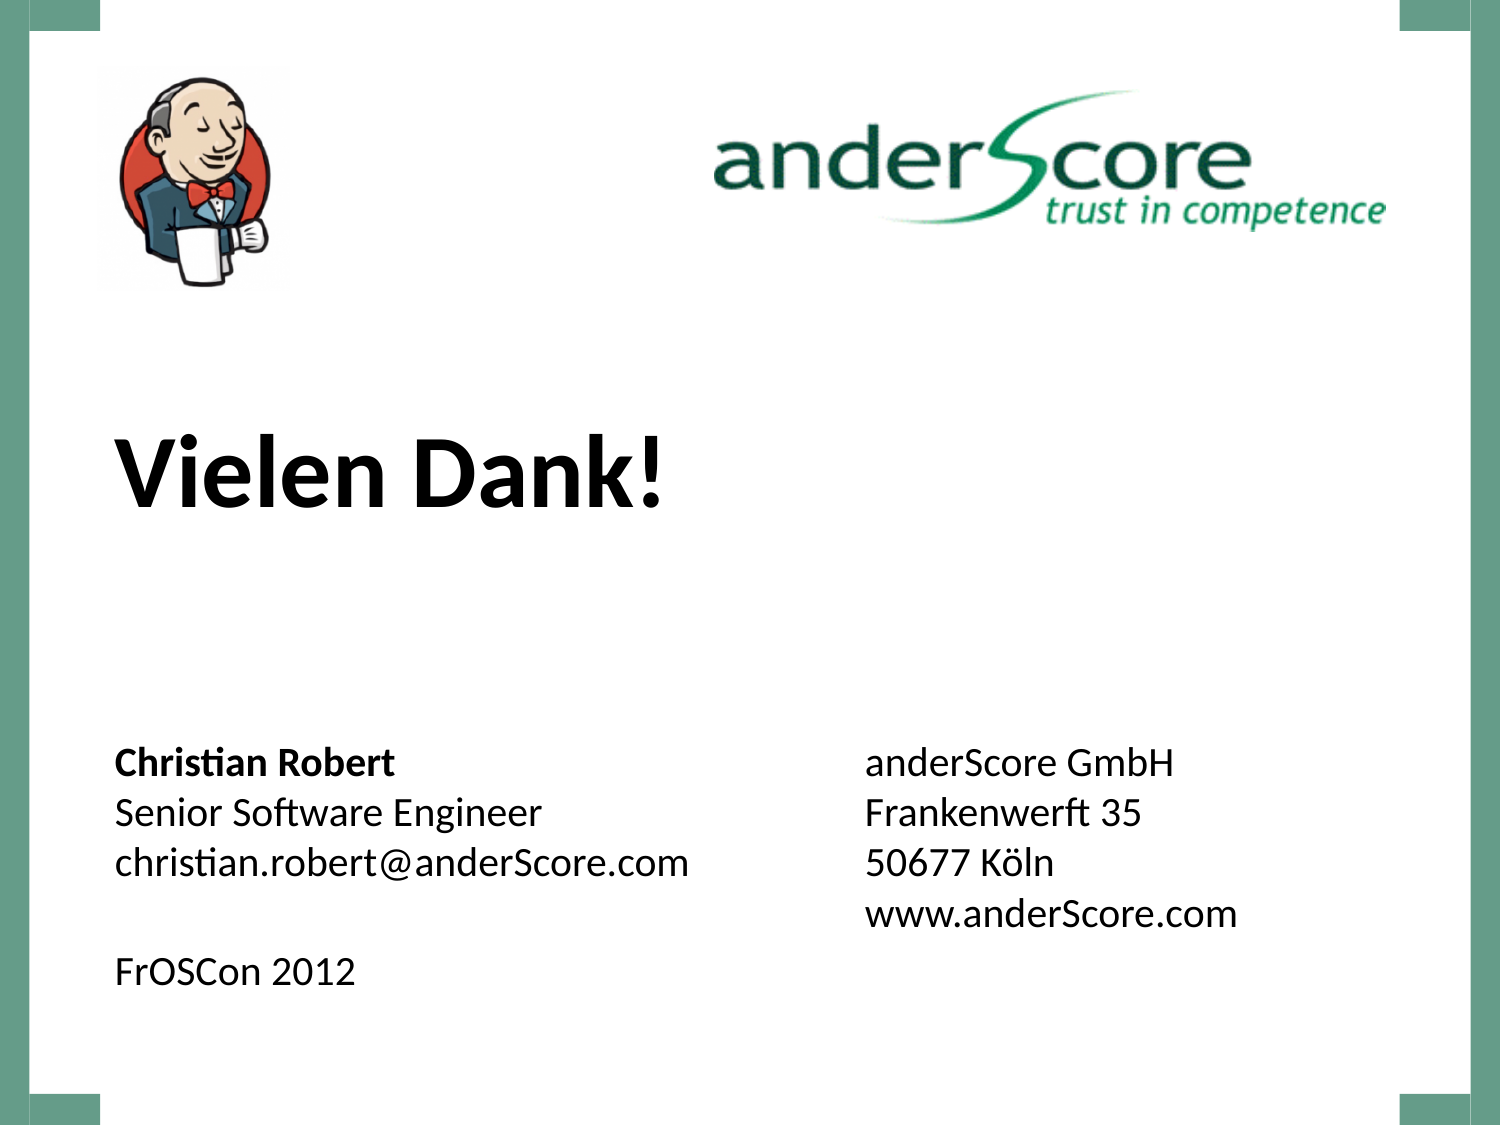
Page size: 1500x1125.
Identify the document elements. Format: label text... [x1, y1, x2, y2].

title Vielen Dank! [100, 396, 1400, 669]
picture [714, 89, 1386, 232]
picture [97, 66, 290, 291]
list Christian Robert anderScore GmbH Senior Software Engineer Frankenwerft 35 christian.robert@anderScore.com 50677 Köln www.anderScore.com FrOSCon 2012 [100, 727, 1400, 1024]
